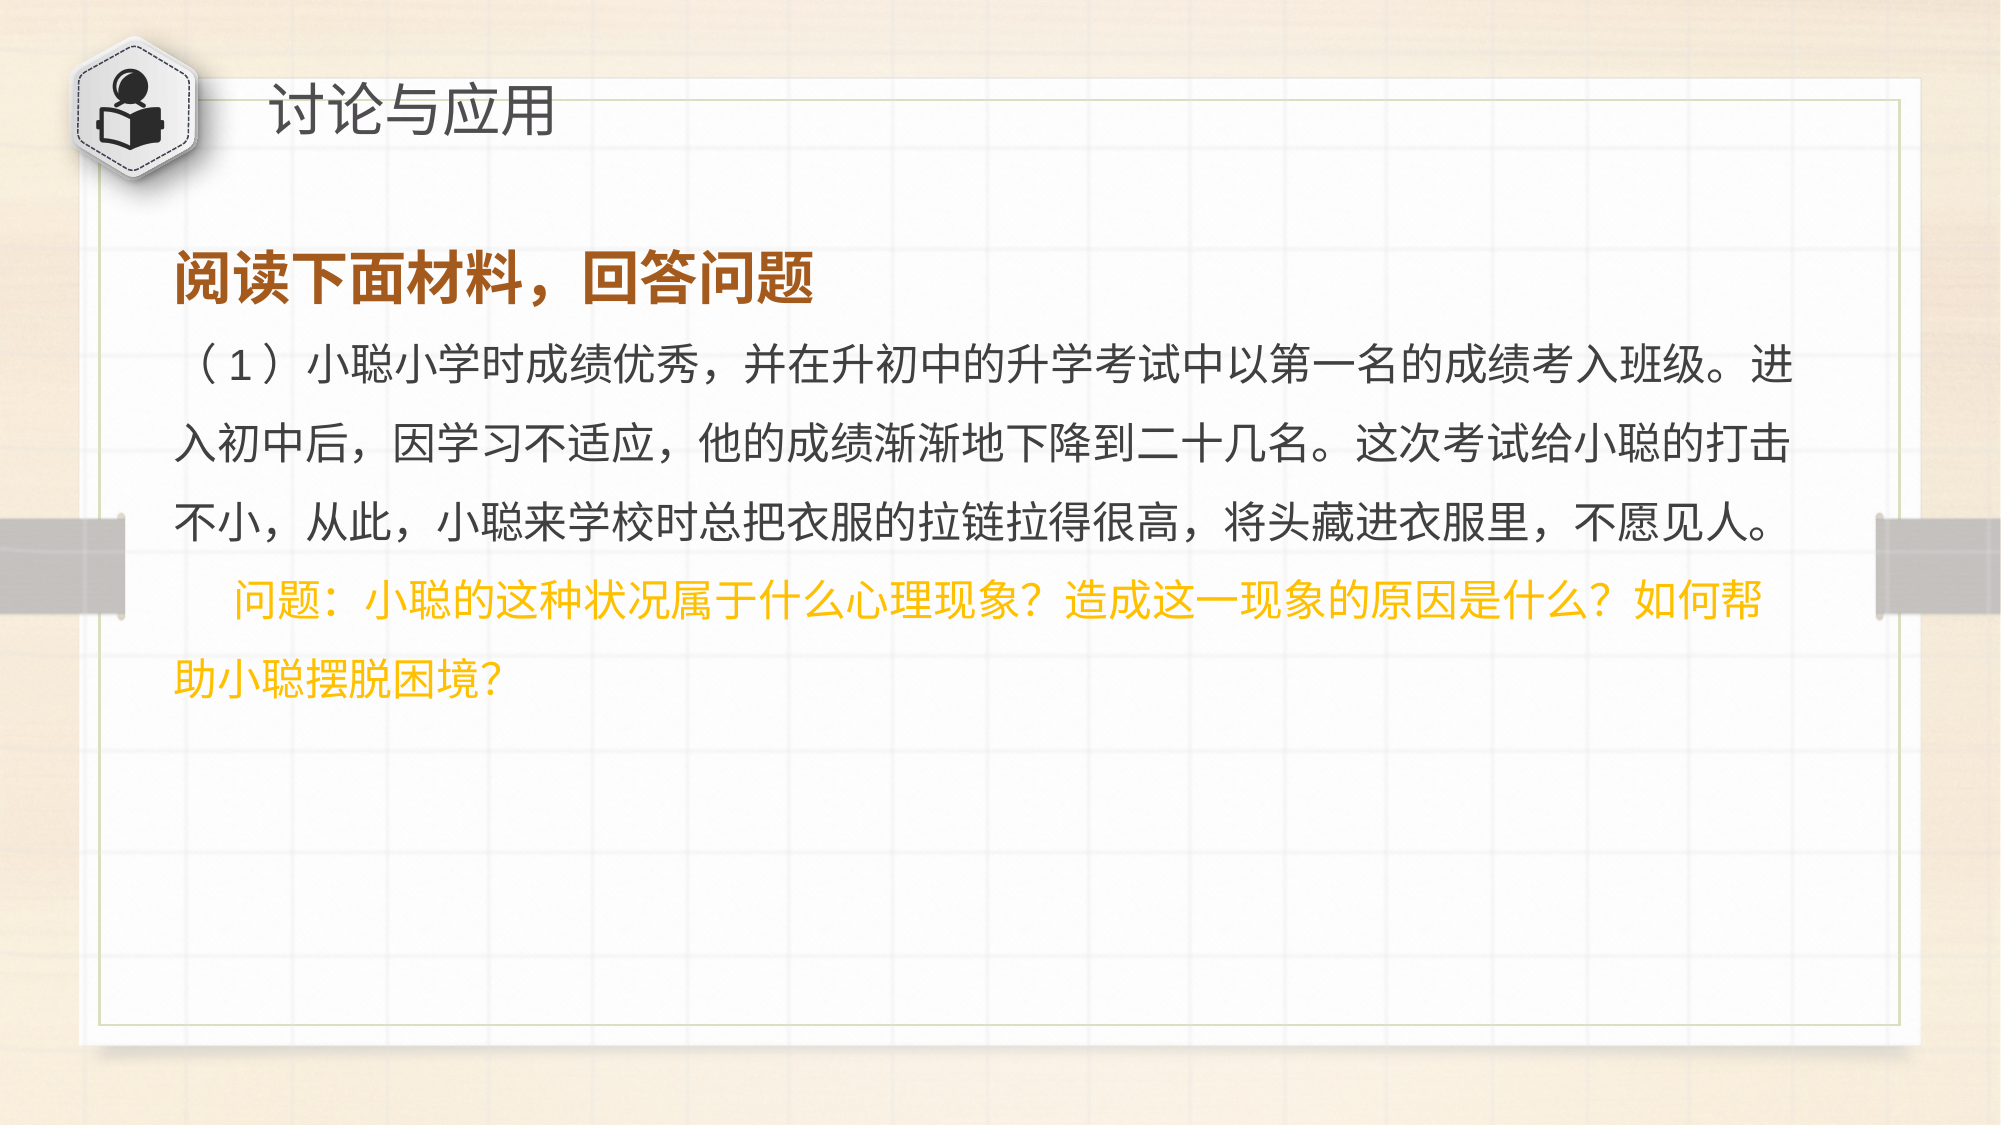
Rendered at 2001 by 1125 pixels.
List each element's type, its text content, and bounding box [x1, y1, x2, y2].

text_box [61, 43, 206, 173]
picture [0, 0, 2001, 1125]
text_box 阅读下面材料，回答问题 （1）小聪小学时成绩优秀，并在升初中的升学考试中以第一名的成绩考入班级。进入初中后，因学习不适应，他的成绩渐渐地下降到二十几名。这次考试给小聪的打击不小，从此，小聪来学校时总把衣服的拉链拉得很高，将头藏进衣服里，不愿见人。 问题：小聪的这种状况属于什么心理现象？造成这一现象的原因是什么？如何帮助小聪摆脱困境？ [159, 198, 1817, 712]
text_box 讨论与应用 [253, 65, 1660, 150]
